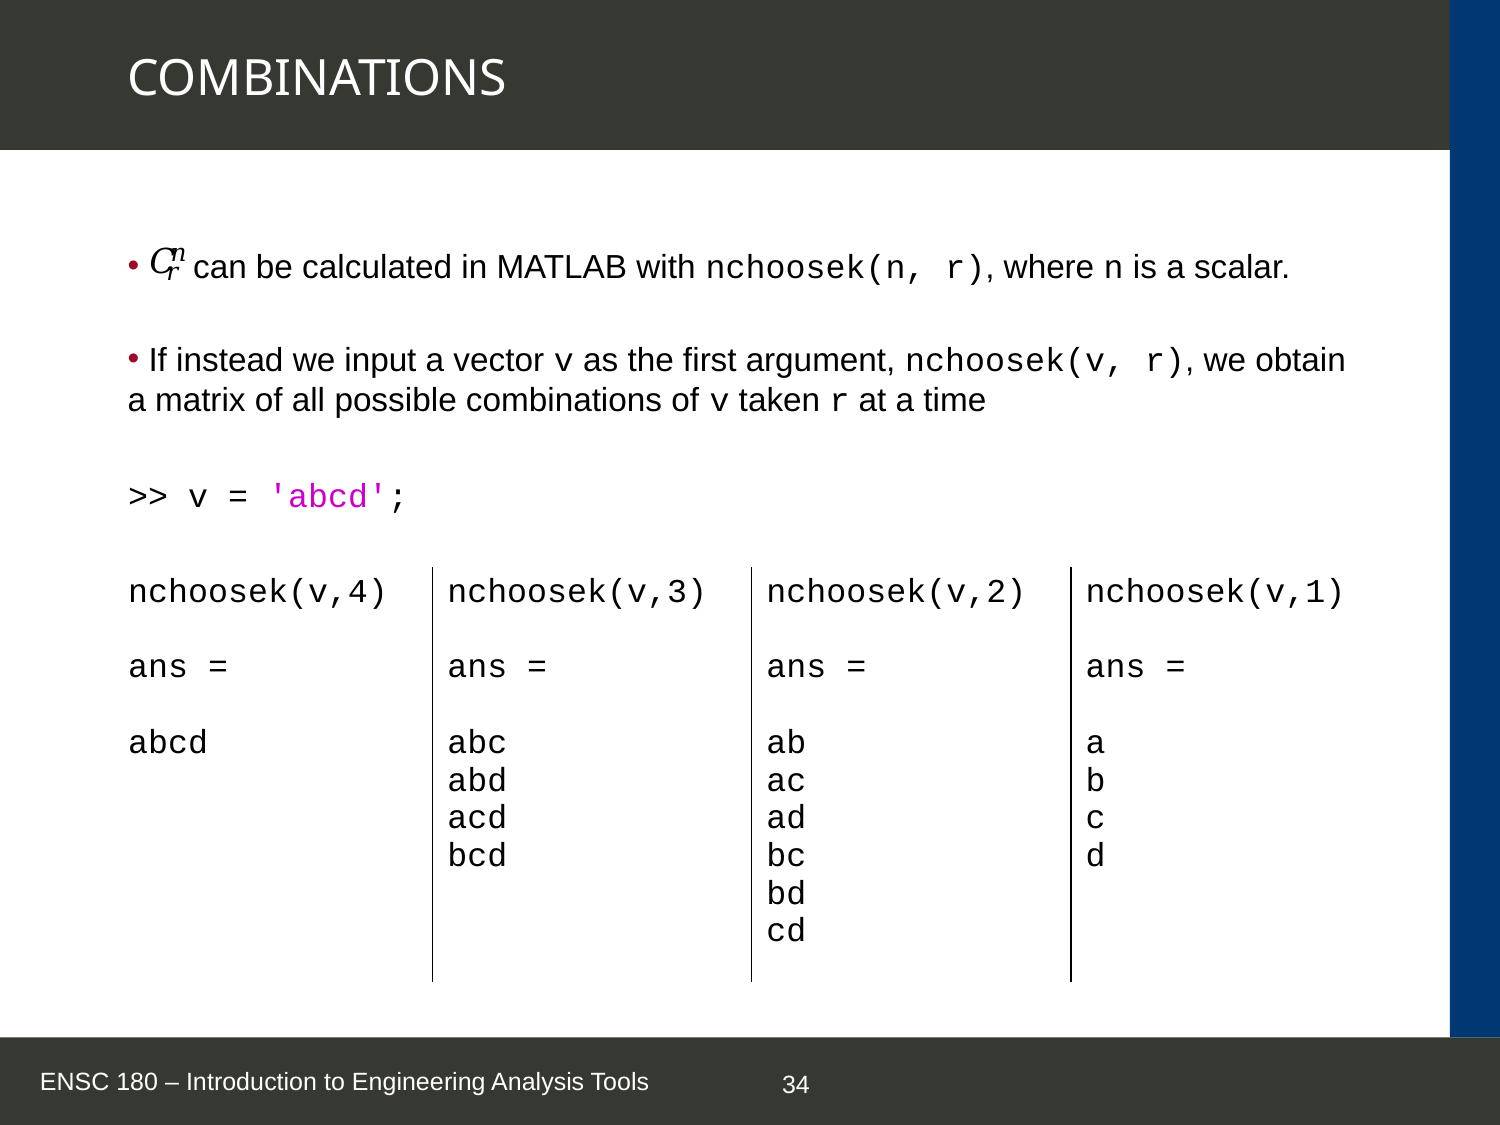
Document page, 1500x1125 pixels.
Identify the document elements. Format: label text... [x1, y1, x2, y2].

table_cell nchoosek(v,3) ans = abc abd acd bcd [433, 567, 751, 982]
title COMBINATIONS [112, 37, 1450, 138]
table_cell nchoosek(v,1) ans = a b c d [1072, 567, 1390, 982]
table_cell nchoosek(v,2) ans = ab ac ad bc bd cd [752, 567, 1070, 982]
footer ENSC 180 – Introduction to Engineering Analysis Tools [24, 1057, 740, 1113]
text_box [130, 240, 207, 320]
table_header >> v = 'abcd'; [113, 472, 1390, 567]
list can be calculated in MATLAB with nchoosek(n, r), where n is a scalar. If instead we input a vector v as the first argument, nchoosek(v, r), we obtain a matrix of all possible combinations of v taken r at a time [112, 237, 1388, 1029]
table_cell nchoosek(v,4) ans = abcd [113, 567, 432, 982]
